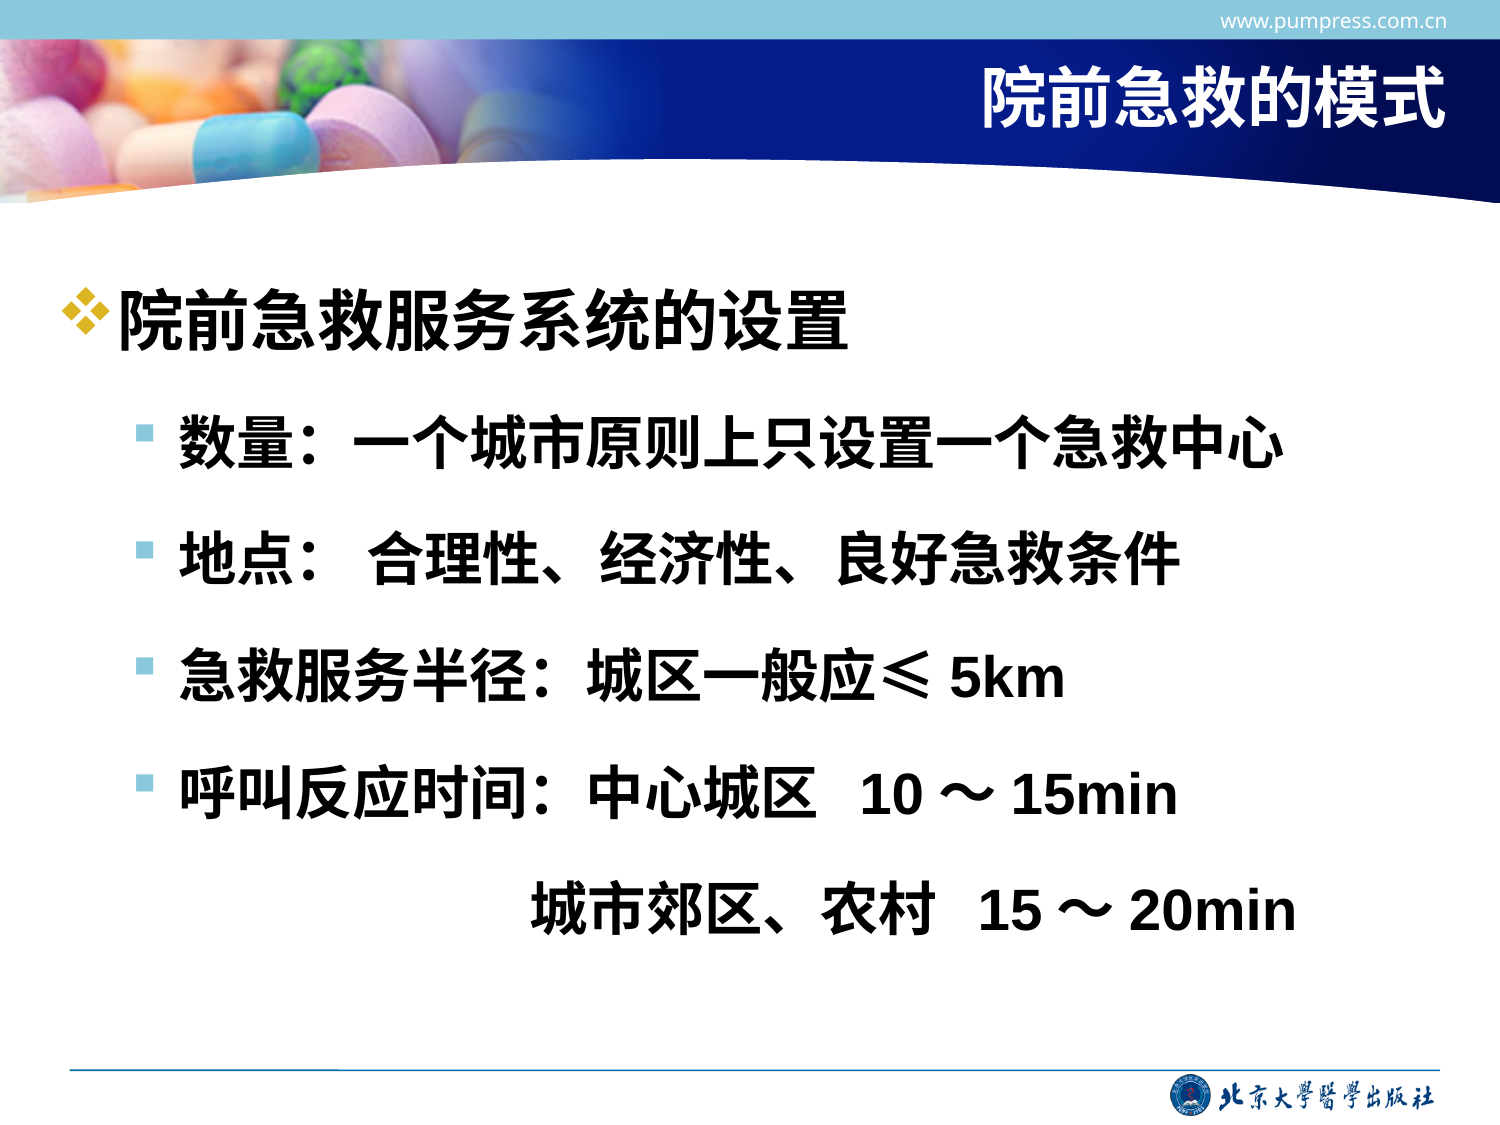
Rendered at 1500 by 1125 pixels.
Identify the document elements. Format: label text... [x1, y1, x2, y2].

slide_number www.pumpress.com.cn [1024, 0, 1463, 38]
picture [0, 40, 1500, 203]
title 院前急救的模式 [137, 50, 1463, 143]
list 院前急救服务系统的设置 数量：一个城市原则上只设置一个急救中心 地点： 合理性、经济性、良好急救条件 急救服务半径：城区一般应≤5km 呼叫反应时间：中心城区 10～15min 城市郊区、农村 15～20min [41, 231, 1454, 990]
picture [1170, 1074, 1436, 1118]
